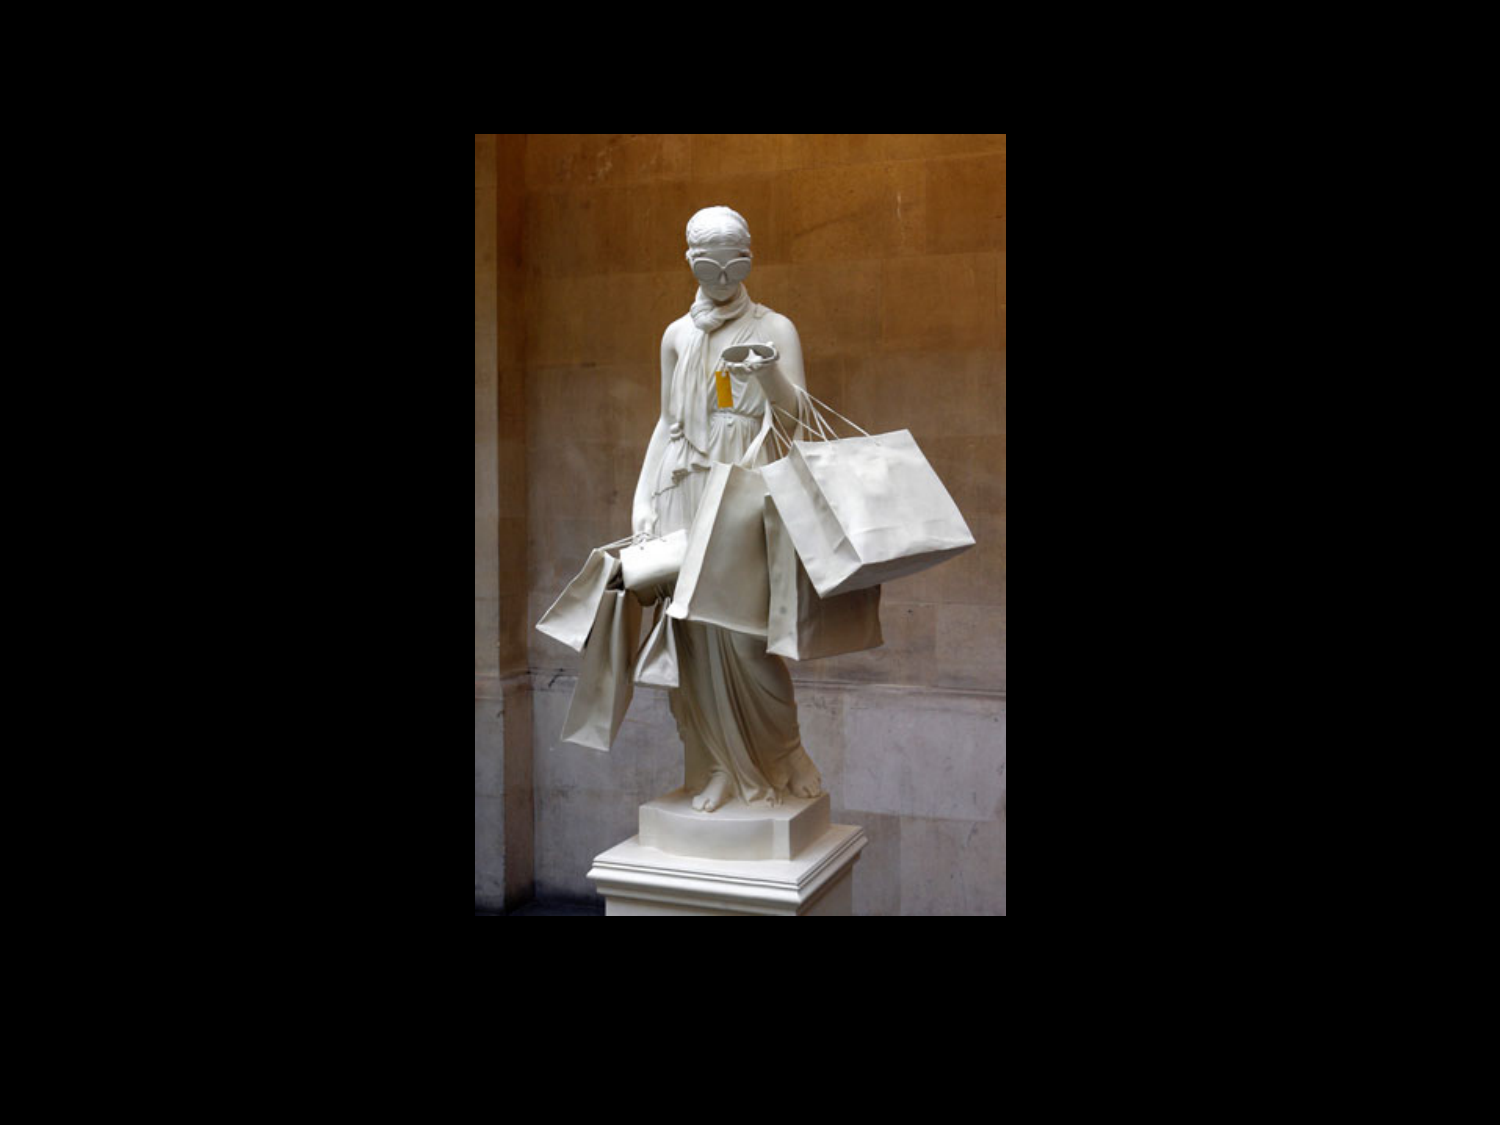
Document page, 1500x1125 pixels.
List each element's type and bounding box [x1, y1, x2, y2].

picture [475, 134, 1006, 916]
